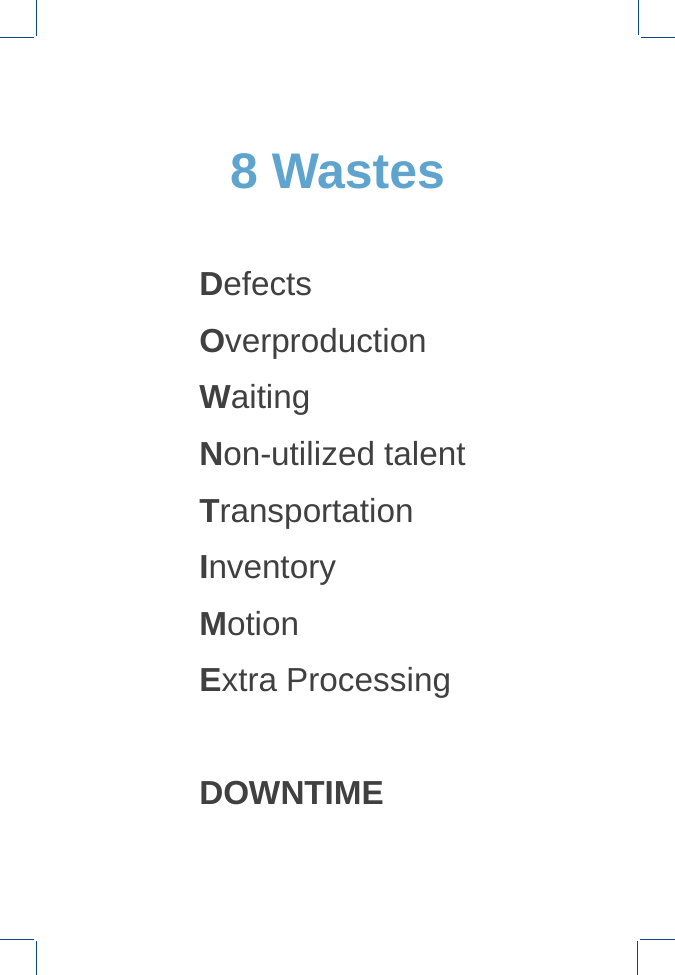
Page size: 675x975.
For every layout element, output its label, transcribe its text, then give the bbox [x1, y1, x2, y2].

list Defects Overproduction Waiting Non-utilized talent Transportation Inventory Motion Extra Processing DOWNTIME [199, 262, 476, 909]
title 8 Wastes [75, 149, 600, 198]
